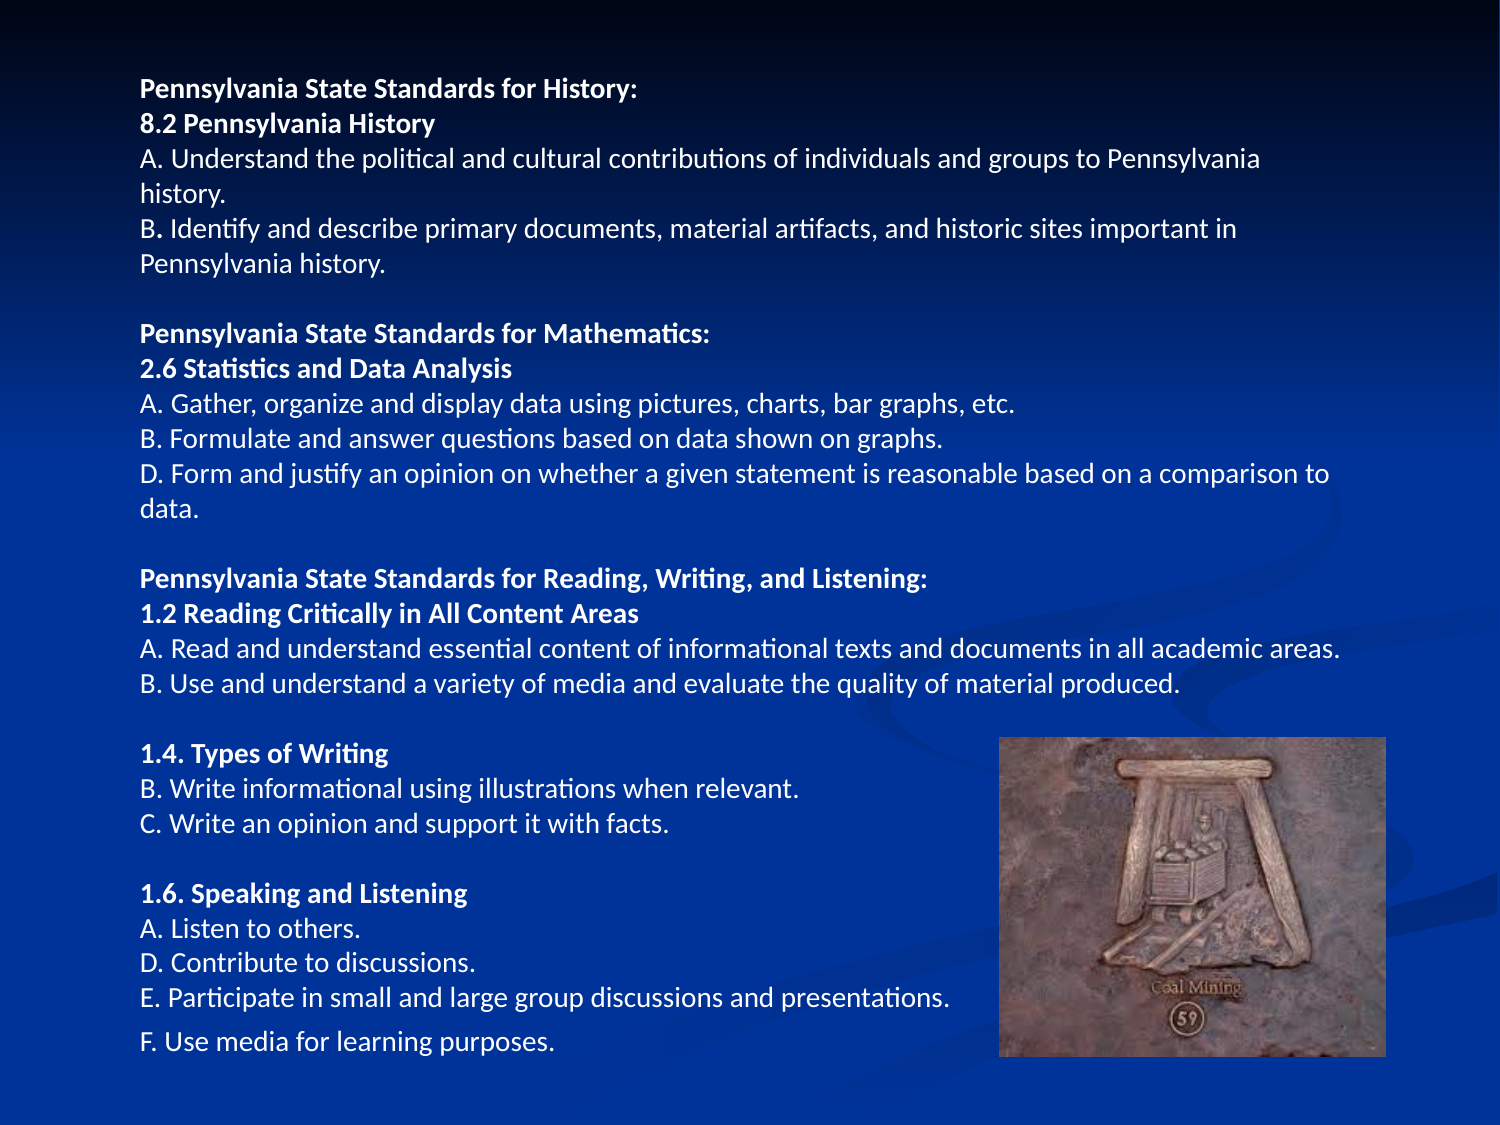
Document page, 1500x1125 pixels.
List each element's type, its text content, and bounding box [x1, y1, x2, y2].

picture [999, 737, 1387, 1057]
text_box Pennsylvania State Standards for History: 8.2 Pennsylvania History A. Understand the political and cultural contributions of individuals and groups to Pennsylvania history. B. Identify and describe primary documents, material artifacts, and historic sites important in Pennsylvania history. Pennsylvania State Standards for Mathematics: 2.6 Statistics and Data Analysis A. Gather, organize and display data using pictures, charts, bar graphs, etc. B. Formulate and answer questions based on data shown on graphs. D. Form and justify an opinion on whether a given statement is reasonable based on a comparison to data. Pennsylvania State Standards for Reading, Writing, and Listening: 1.2 Reading Critically in All Content Areas A. Read and understand essential content of informational texts and documents in all academic areas. B. Use and understand a variety of media and evaluate the quality of material produced. 1.4. Types of Writing B. Write informational using illustrations when relevant. C. Write an opinion and support it with facts. 1.6. Speaking and Listening A. Listen to others. D. Contribute to discussions. E. Participate in small and large group discussions and presentations. F. Use media for learning purposes. [125, 62, 1363, 1067]
